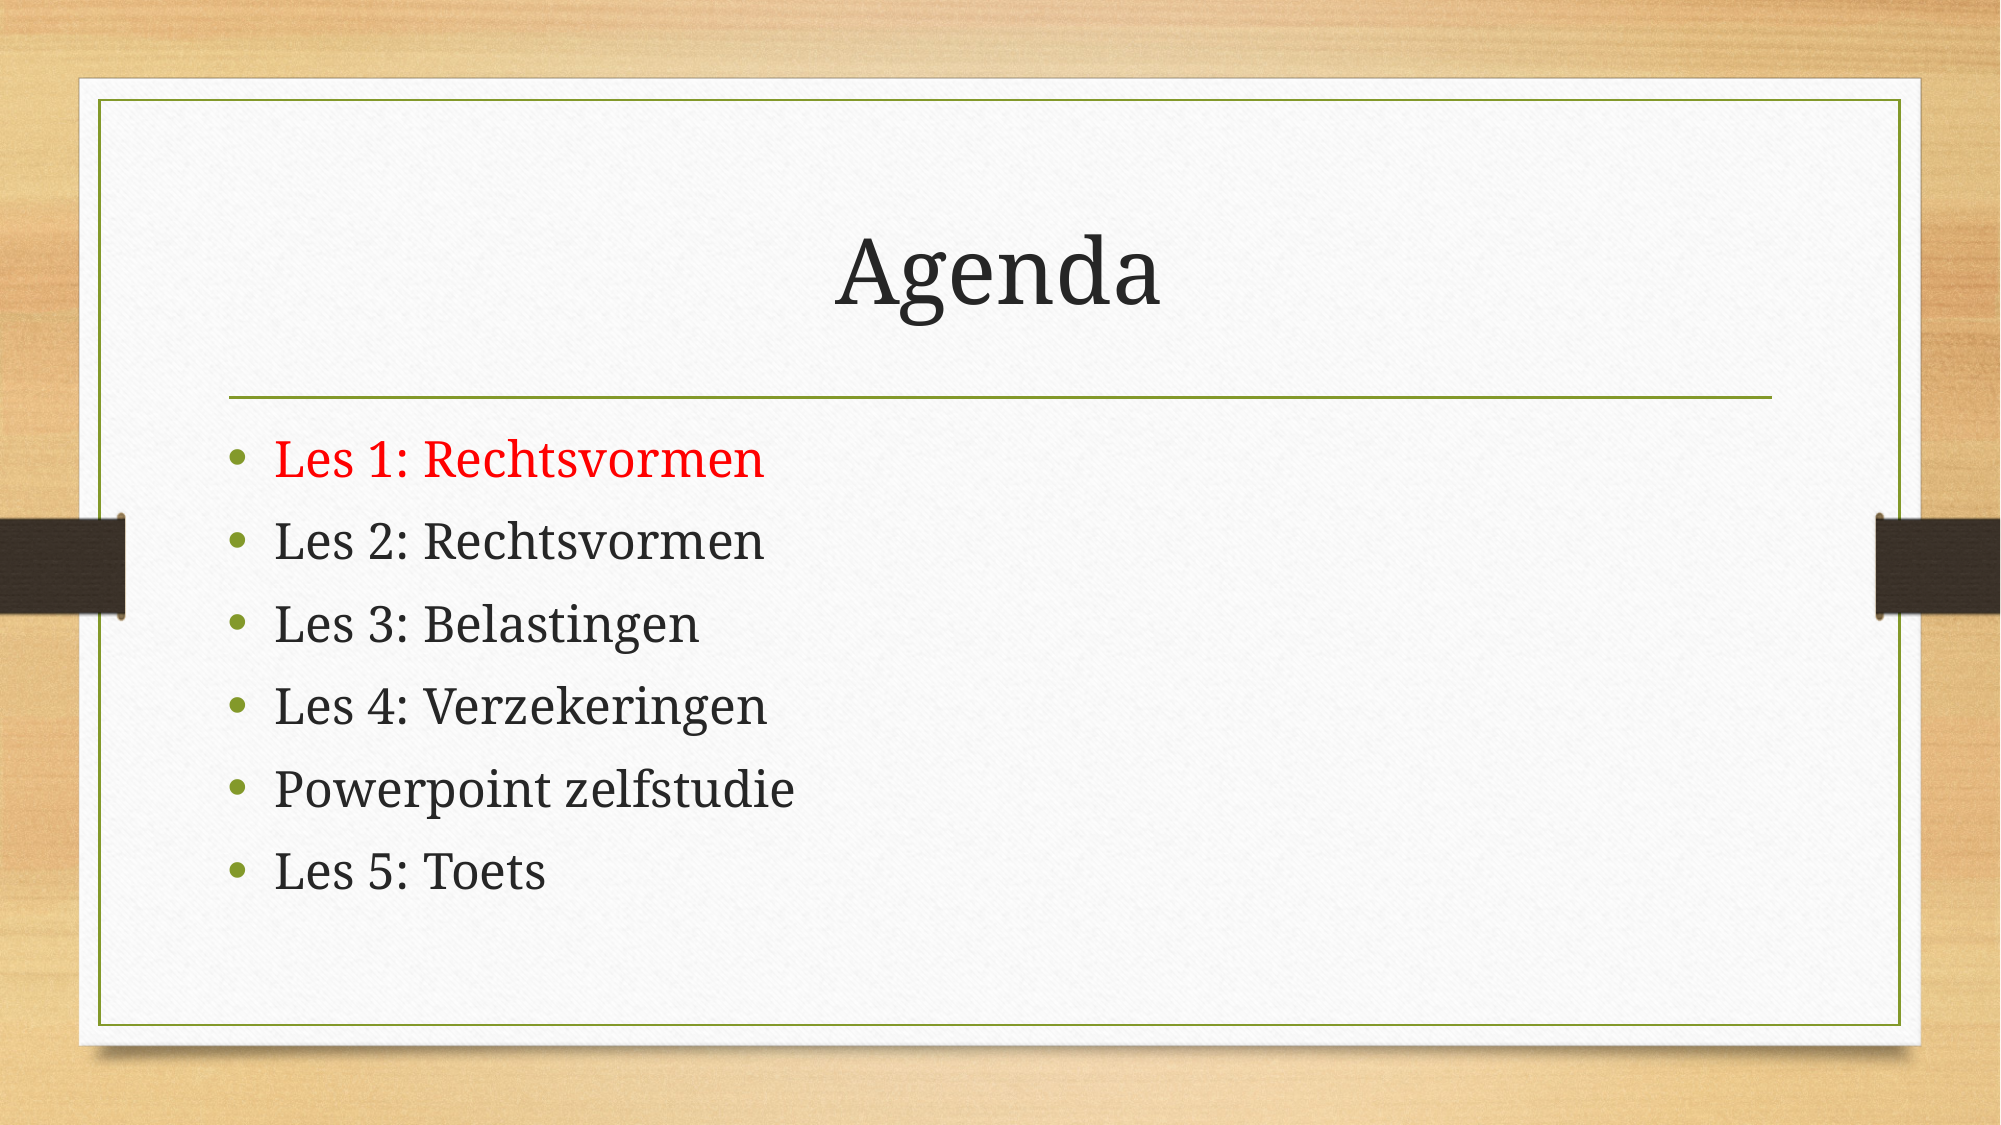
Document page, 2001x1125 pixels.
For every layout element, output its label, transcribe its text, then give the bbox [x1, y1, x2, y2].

picture [0, 0, 2001, 1125]
list Les 1: Rechtsvormen Les 2: Rechtsvormen Les 3: Belastingen Les 4: Verzekeringen Powerpoint zelfstudie Les 5: Toets [212, 419, 1788, 964]
title Agenda [212, 161, 1788, 375]
